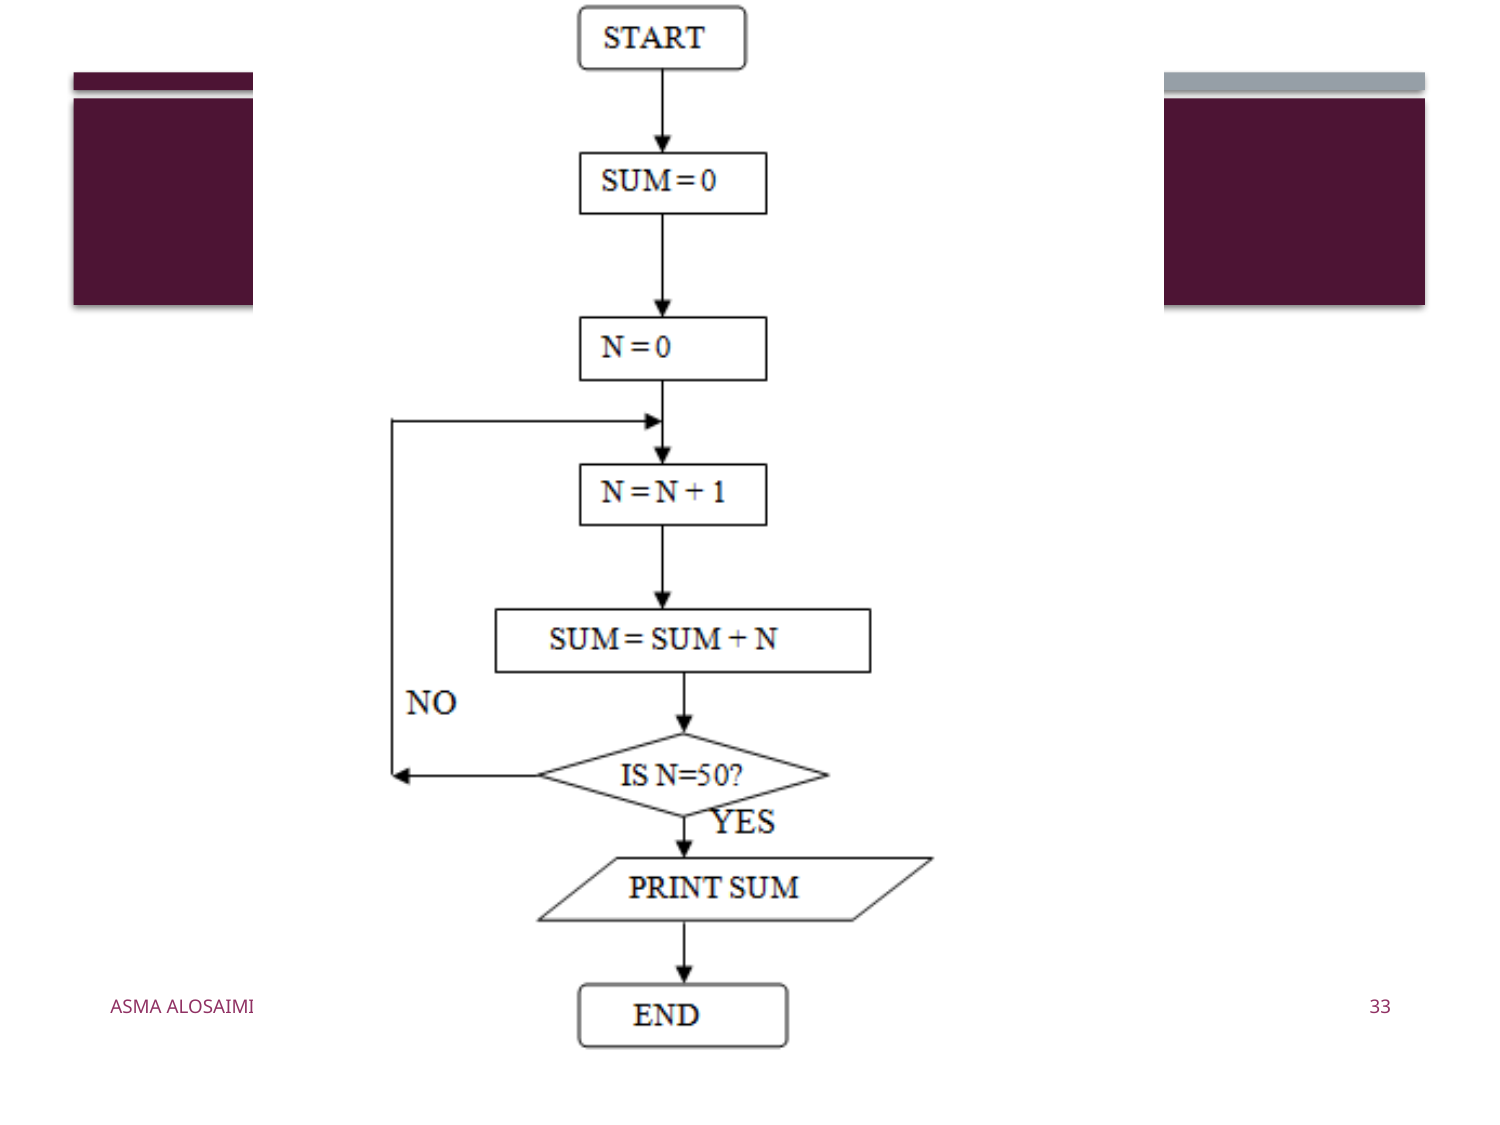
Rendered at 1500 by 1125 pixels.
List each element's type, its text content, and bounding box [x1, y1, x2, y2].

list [253, 0, 1164, 1064]
slide_number 33 [1279, 977, 1406, 1037]
footer Asma Alosaimi [95, 976, 247, 1037]
